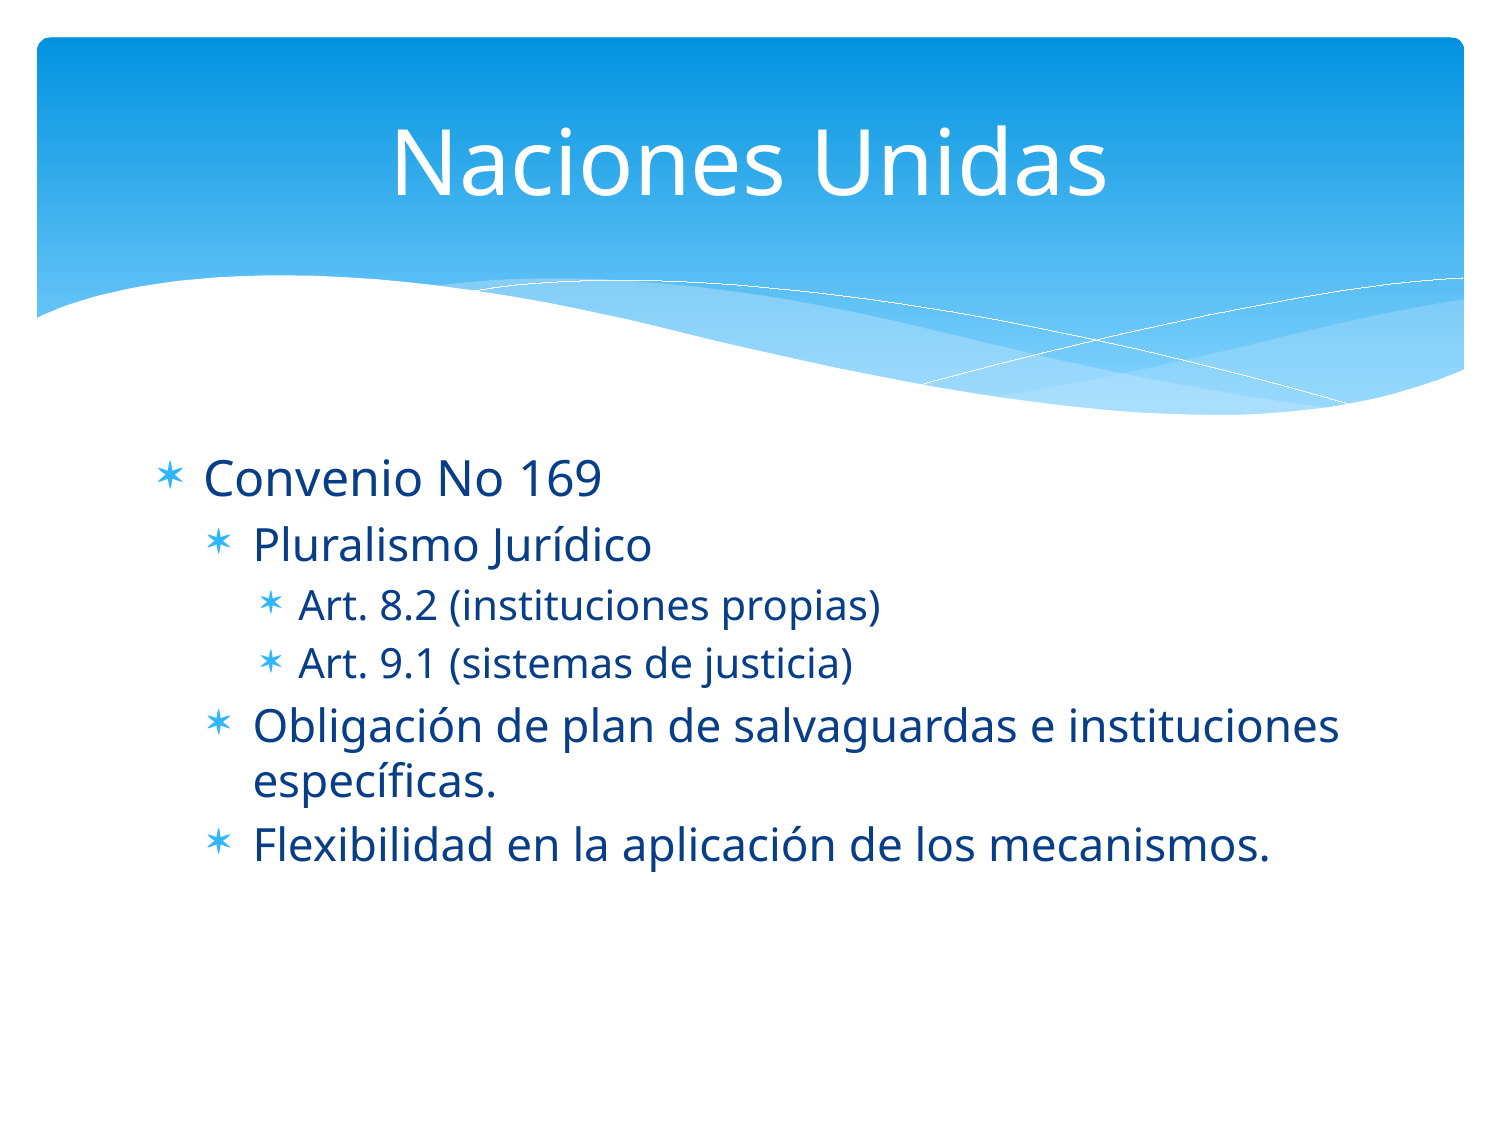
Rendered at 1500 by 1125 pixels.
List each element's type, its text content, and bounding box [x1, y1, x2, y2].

list Convenio No 169 Pluralismo Jurídico Art. 8.2 (instituciones propias) Art. 9.1 (sistemas de justicia) Obligación de plan de salvaguardas e instituciones específicas. Flexibilidad en la aplicación de los mecanismos. [143, 438, 1359, 1005]
title Naciones Unidas [75, 55, 1425, 261]
